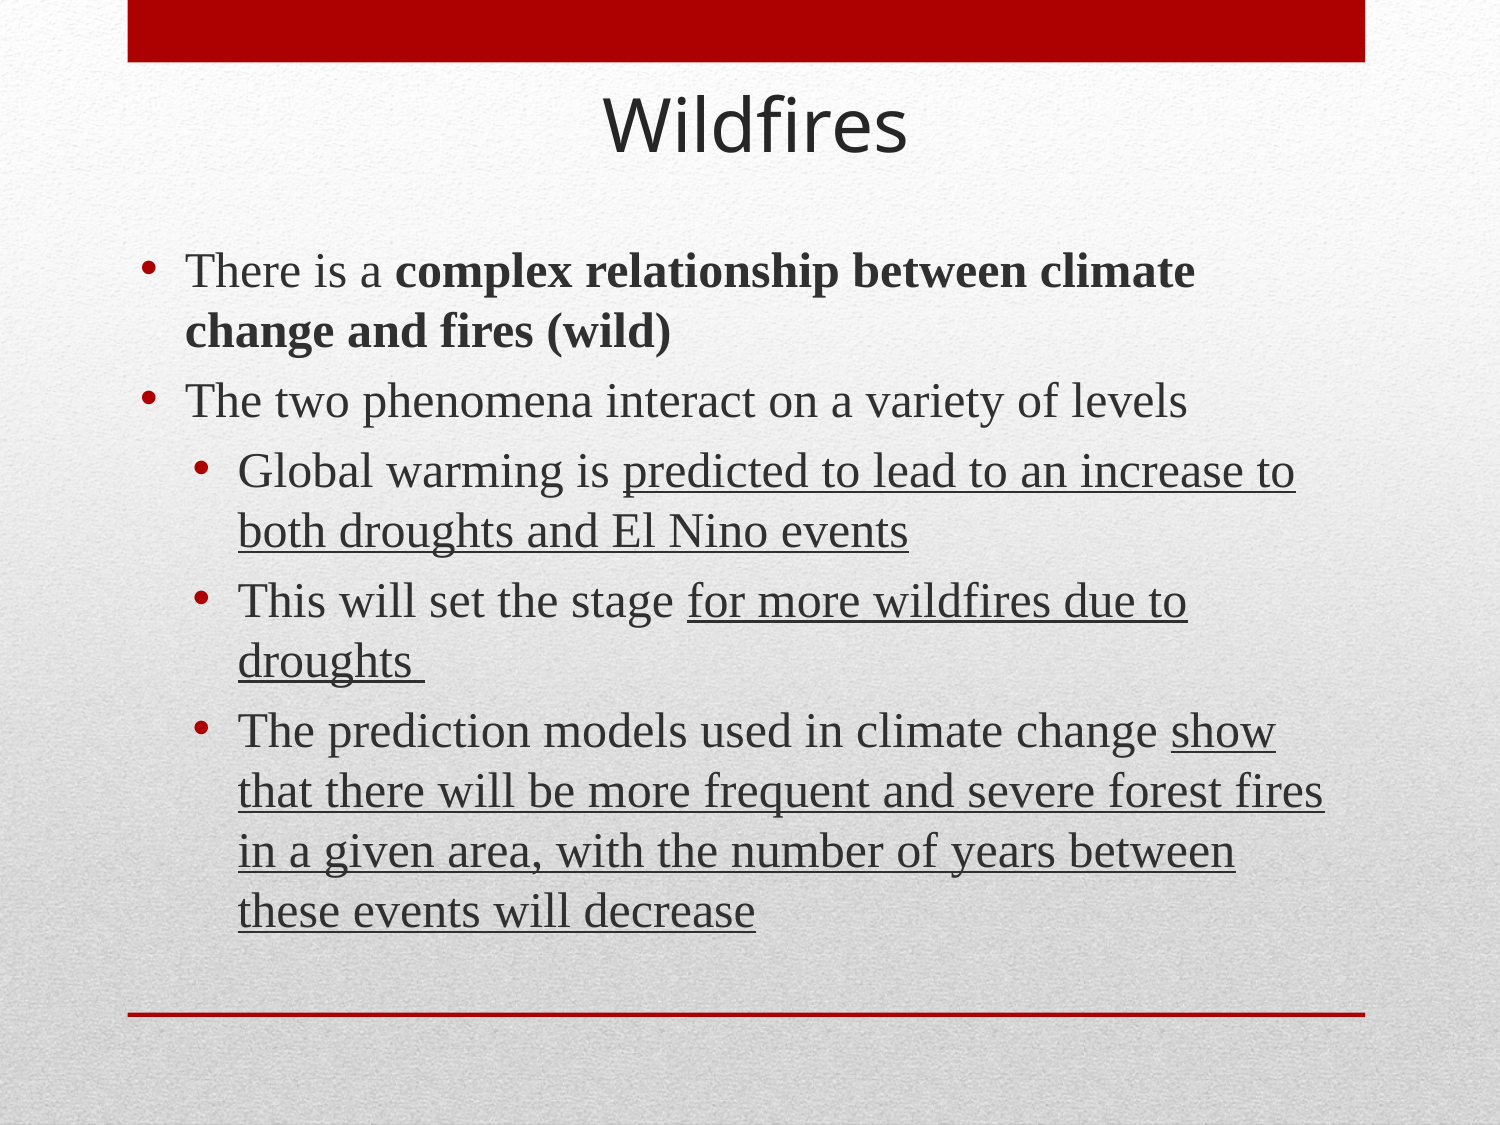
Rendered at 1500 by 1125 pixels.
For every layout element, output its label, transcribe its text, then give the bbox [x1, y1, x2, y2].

list There is a complex relationship between climate change and fires (wild) The two phenomena interact on a variety of levels Global warming is predicted to lead to an increase to both droughts and El Nino events This will set the stage for more wildfires due to droughts The prediction models used in climate change show that there will be more frequent and severe forest fires in a given area, with the number of years between these events will decrease [125, 174, 1350, 1000]
title Wildfires [187, 62, 1325, 175]
